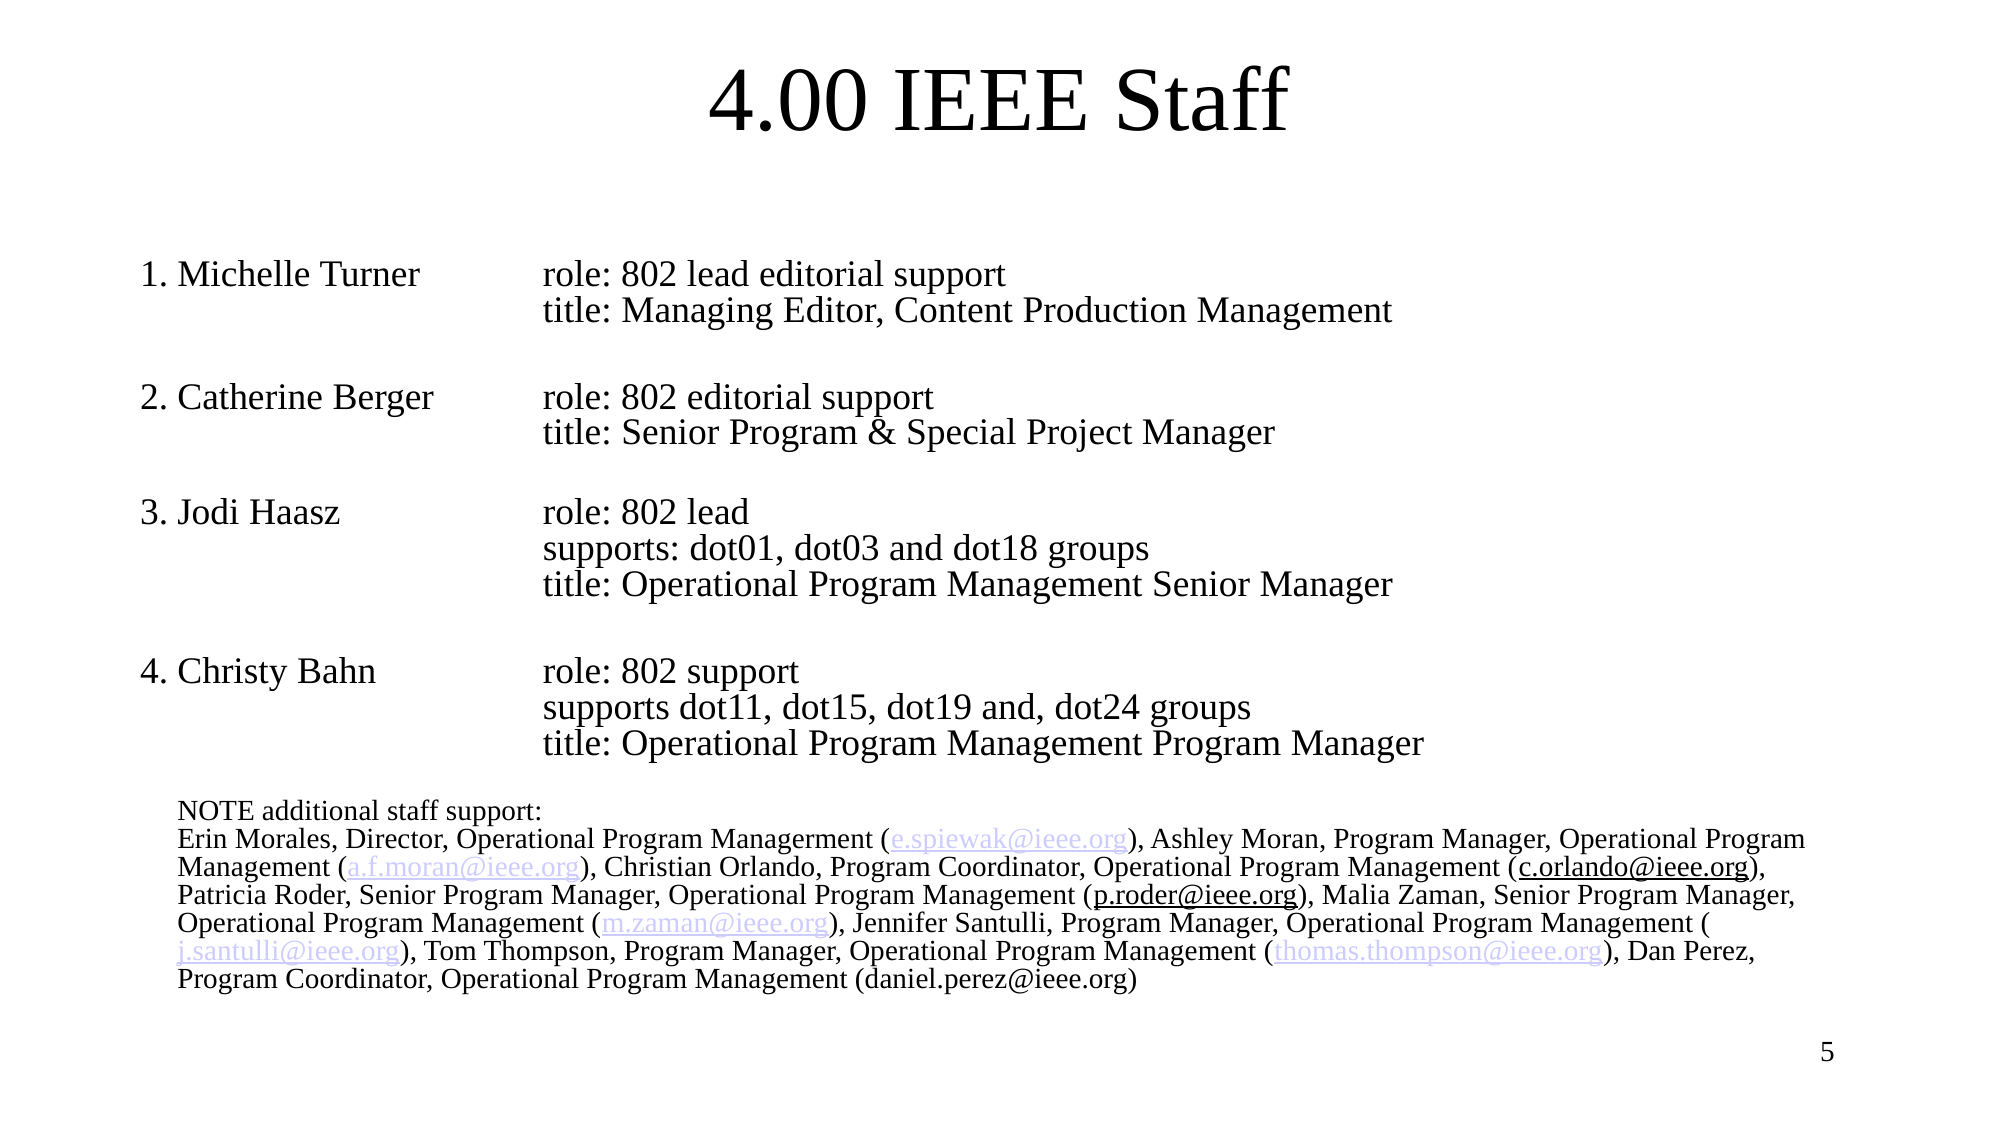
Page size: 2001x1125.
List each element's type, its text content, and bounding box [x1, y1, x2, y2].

slide_number 5 [1433, 1024, 1851, 1101]
title 4.00 IEEE Staff [362, 0, 1638, 188]
list Michelle Turner role: 802 lead editorial support title: Managing Editor, Content Production Management Catherine Berger role: 802 editorial support title: Senior Program & Special Project Manager Jodi Haasz role: 802 lead supports: dot01, dot03 and dot18 groups title: Operational Program Management Senior Manager Christy Bahn role: 802 support supports dot11, dot15, dot19 and, dot24 groups title: Operational Program Management Program Manager NOTE additional staff support: Erin Morales, Director, Operational Program Managerment (e.spiewak@ieee.org), Ashley Moran, Program Manager, Operational Program Management (a.f.moran@ieee.org), Christian Orlando, Program Coordinator, Operational Program Management (c.orlando@ieee.org), Patricia Roder, Senior Program Manager, Operational Program Management (p.roder@ieee.org), Malia Zaman, Senior Program Manager, Operational Program Management (m.zaman@ieee.org), Jennifer Santulli, Program Manager, Operational Program Management (j.santulli@ieee.org), Tom Thompson, Program Manager, Operational Program Management (thomas.thompson@ieee.org), Dan Perez, Program Coordinator, Operational Program Management (daniel.perez@ieee.org) [124, 249, 1838, 563]
